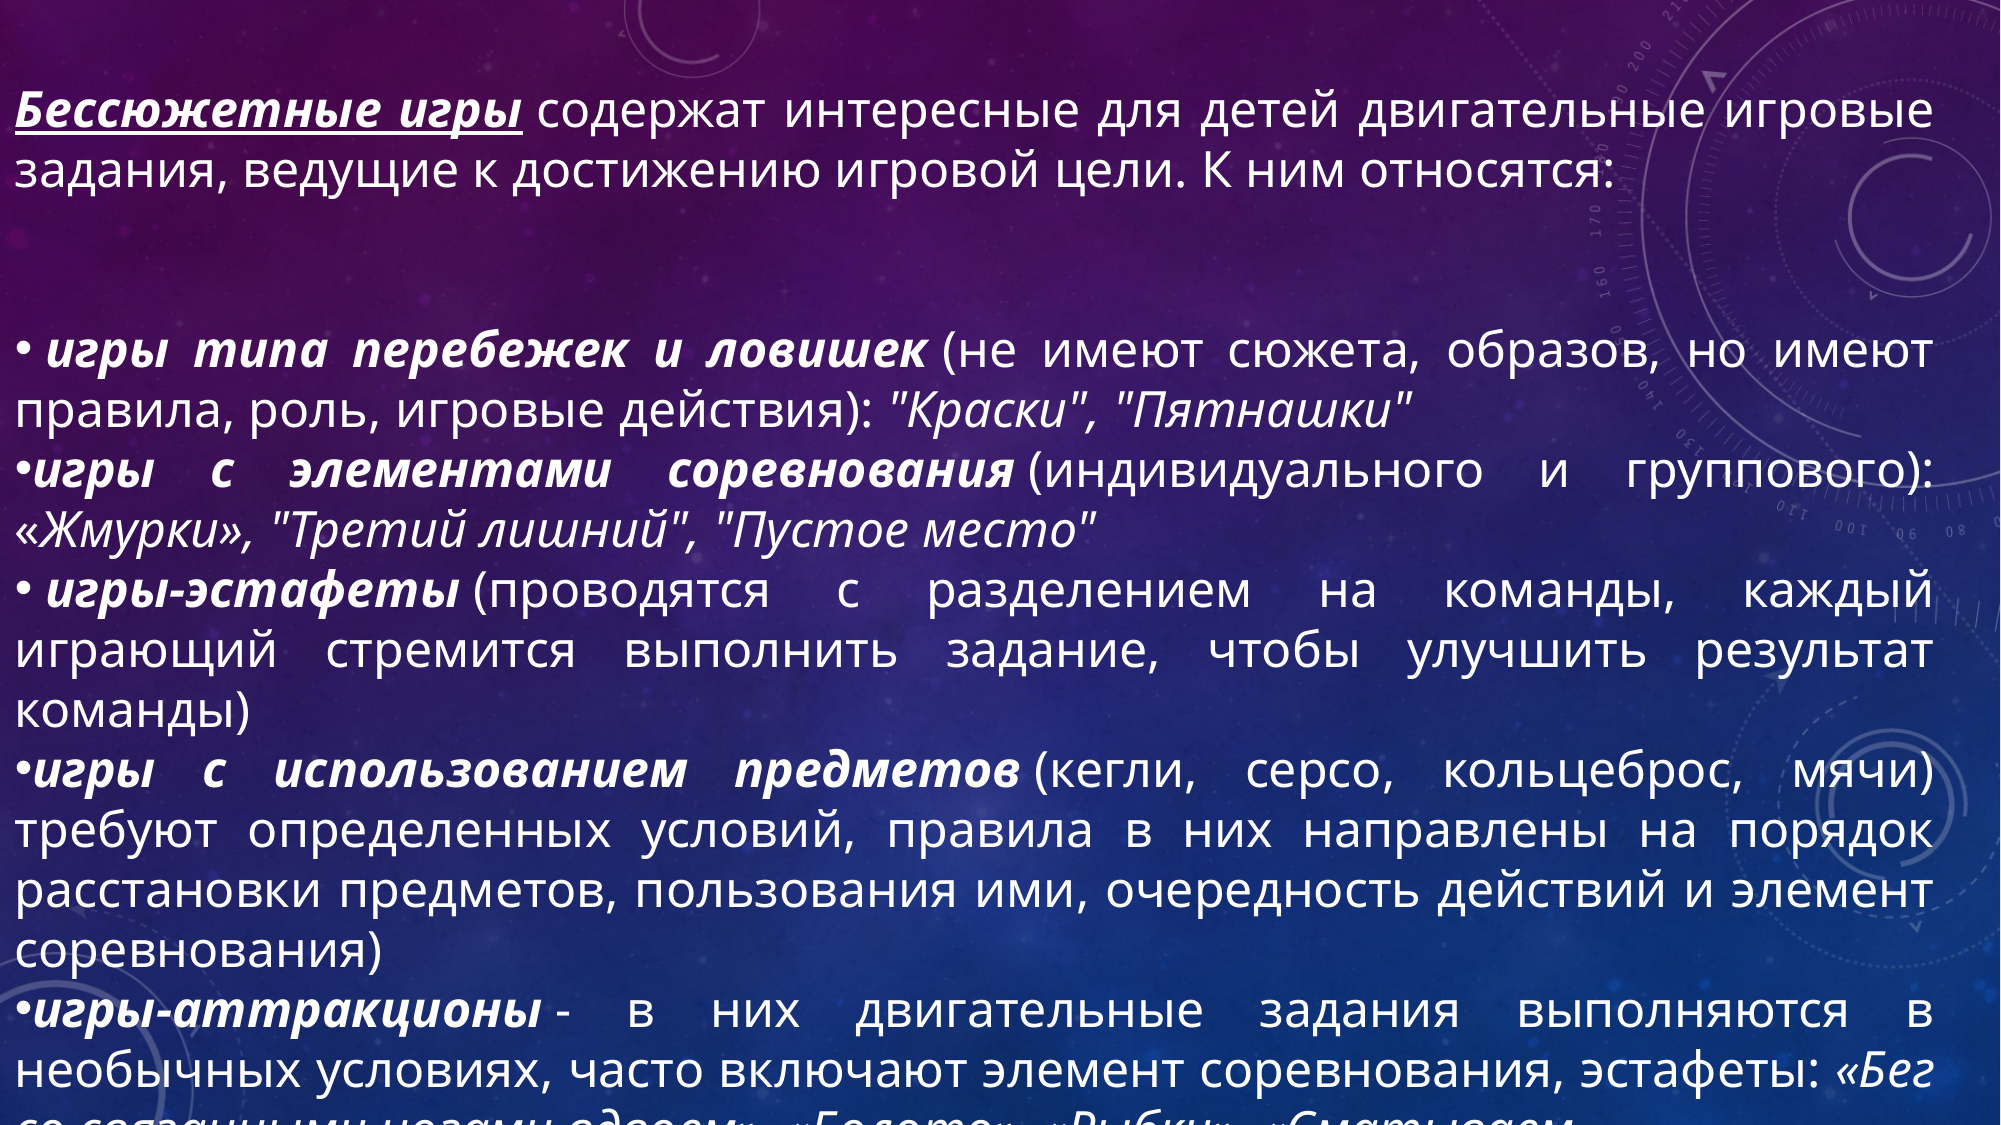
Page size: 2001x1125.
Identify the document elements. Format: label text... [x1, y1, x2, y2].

picture [0, 0, 2001, 1125]
text_box Бессюжетные игры содержат интересные для детей двигательные игровые задания, ведущие к достижению игровой цели. К ним относятся: игры типа перебежек и ловишек (не имеют сюжета, образов, но имеют правила, роль, игровые действия): "Краски", "Пятнашки" игры с элементами соревнования (индивидуального и группового): «Жмурки», "Третий лишний", "Пустое место" игры-эстафеты (проводятся с разделением на команды, каждый играющий стремится выполнить задание, чтобы улучшить результат команды) игры с использованием предметов (кегли, серсо, кольцеброс, мячи) требуют определенных условий, правила в них направлены на порядок расстановки предметов, пользования ими, очередность действий и элемент соревнования) игры-аттракционы - в них двигательные задания выполняются в необычных условиях, часто включают элемент соревнования, эстафеты: «Бег со связанными ногами вдвоем», «Болото», «Рыбки», «Сматываем веревочку» [0, 70, 1950, 1125]
